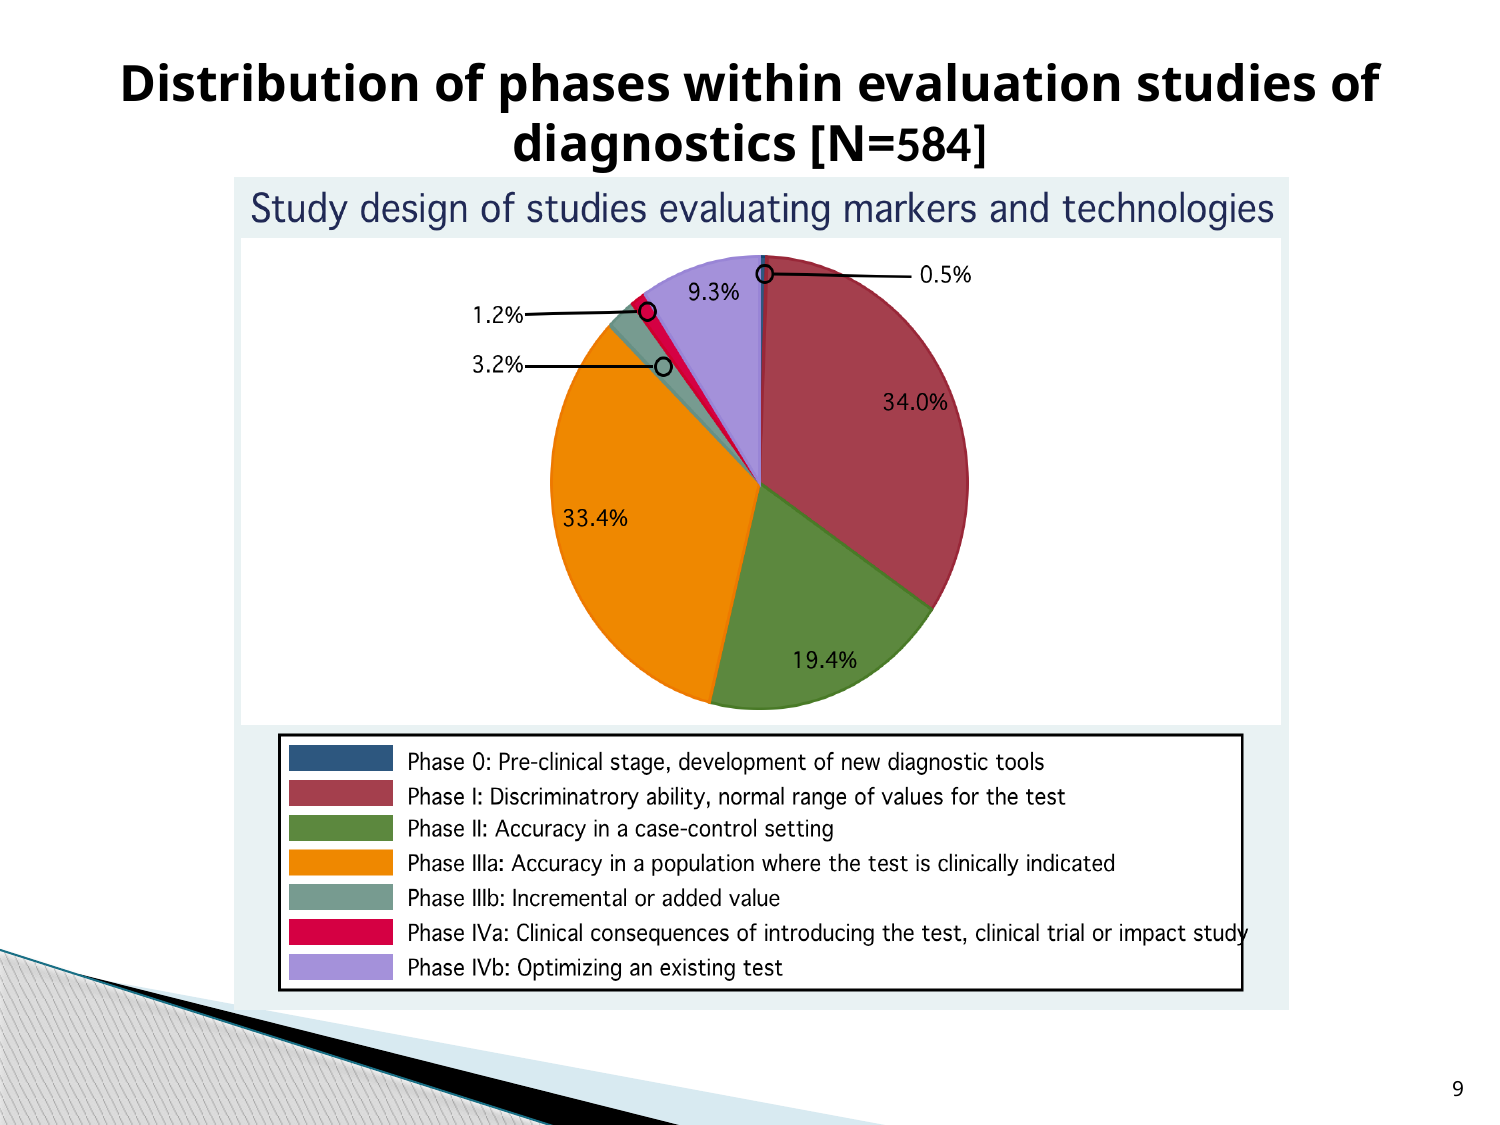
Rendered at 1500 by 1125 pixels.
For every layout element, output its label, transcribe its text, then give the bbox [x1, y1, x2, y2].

slide_number 9 [1418, 1051, 1479, 1112]
text_box Distribution of phases within evaluation studies of diagnostics [N=584] [74, 45, 1425, 113]
picture [234, 175, 1290, 1010]
